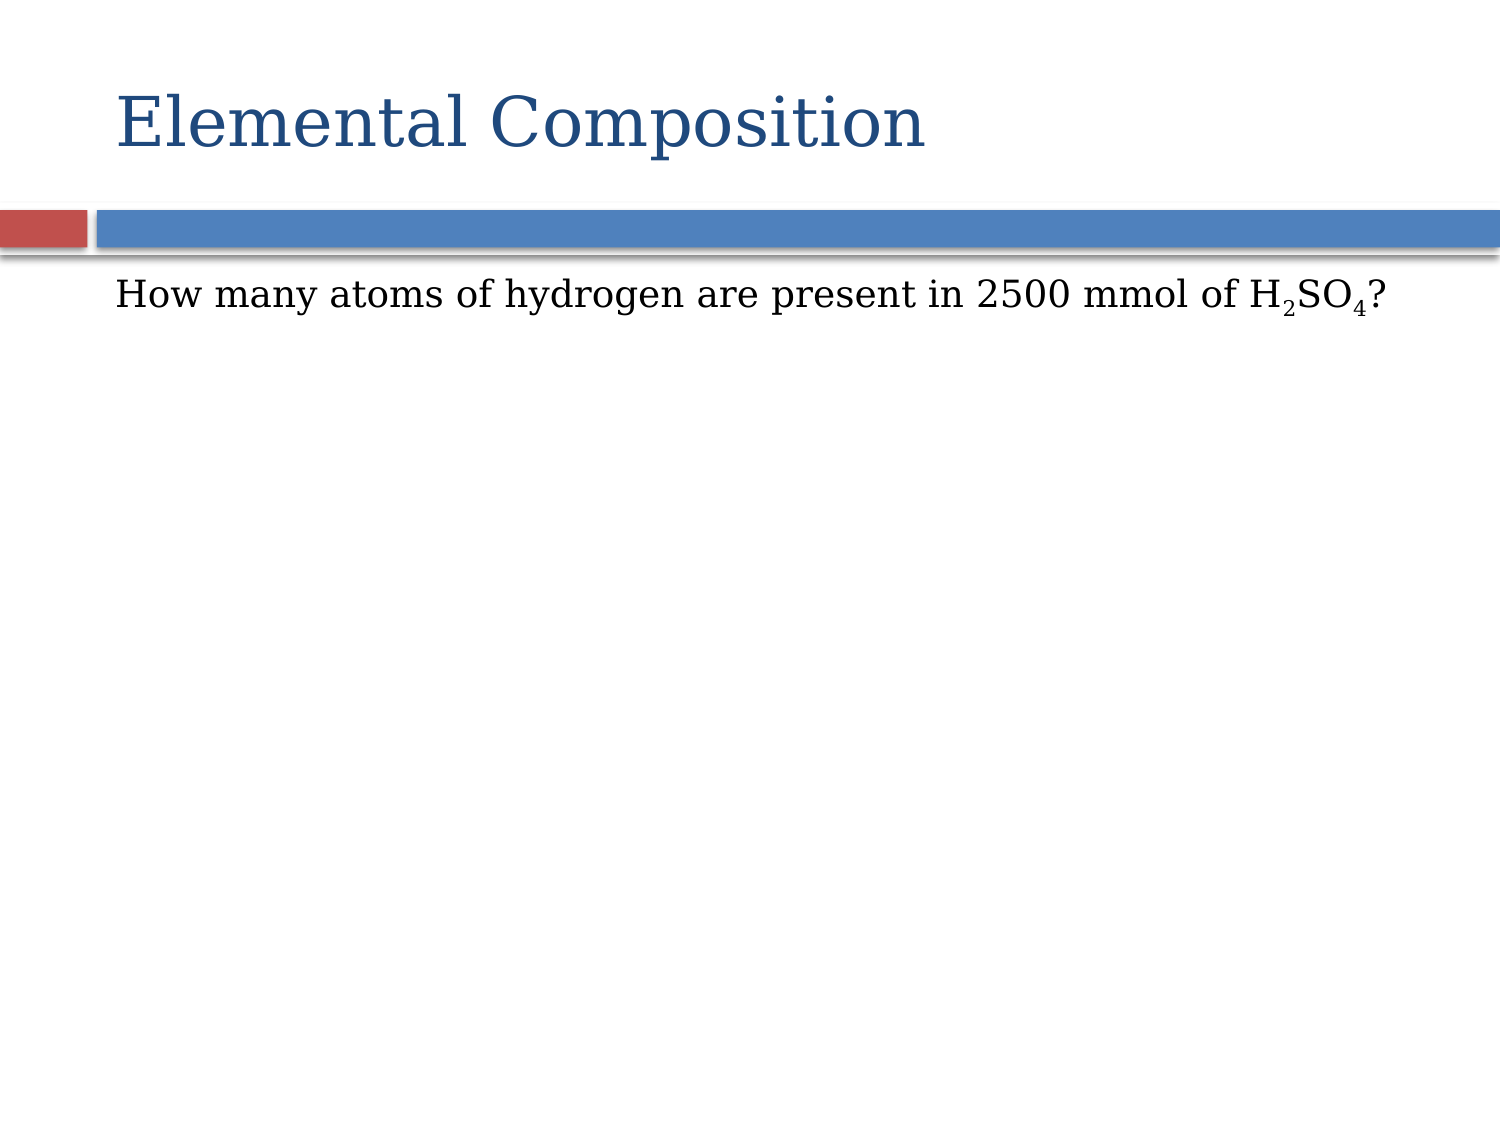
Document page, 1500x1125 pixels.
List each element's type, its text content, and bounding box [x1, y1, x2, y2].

title Elemental Composition [100, 37, 1438, 200]
